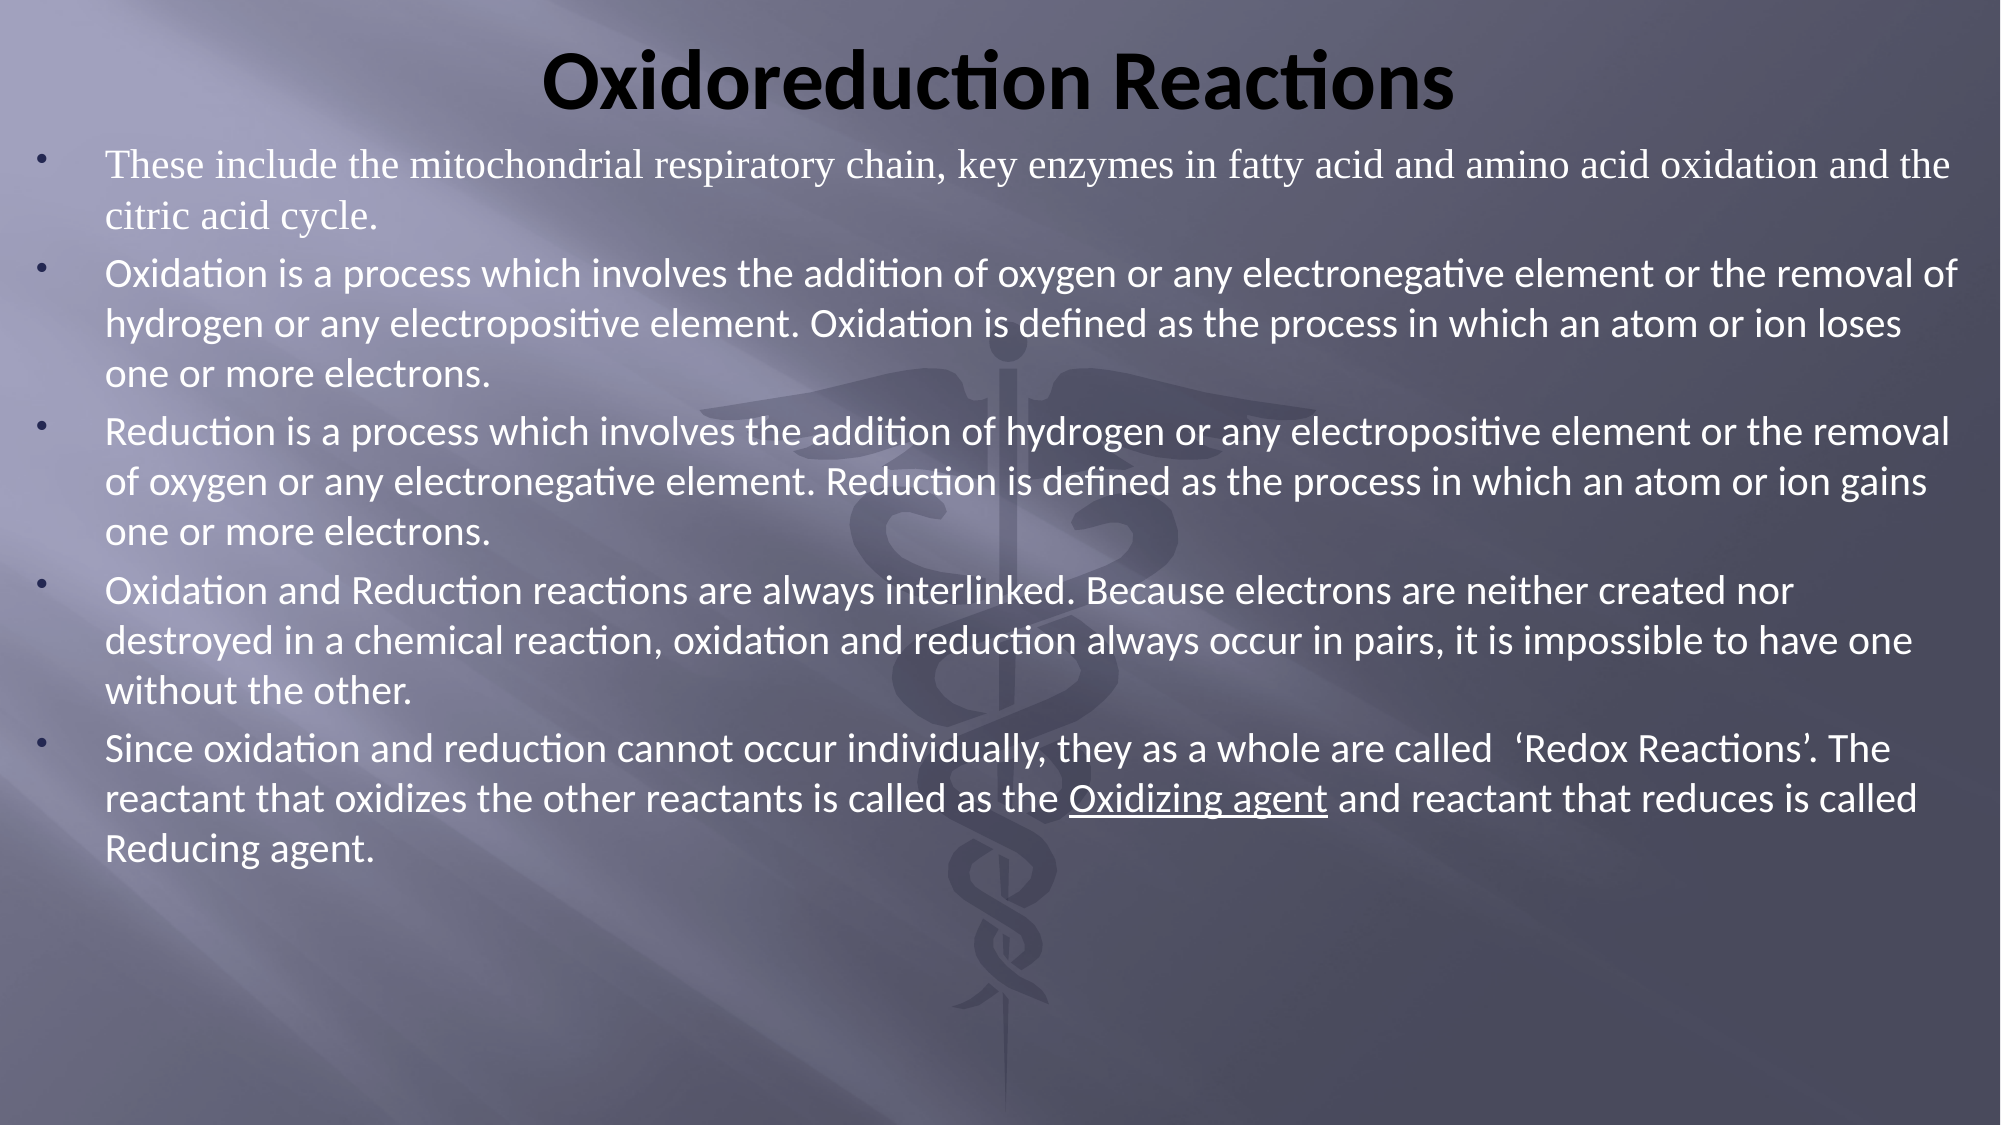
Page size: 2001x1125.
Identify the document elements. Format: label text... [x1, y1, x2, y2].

list These include the mitochondrial respiratory chain, key enzymes in fatty acid and amino acid oxidation and the citric acid cycle. Oxidation is a process which involves the addition of oxygen or any electronegative element or the removal of hydrogen or any electropositive element. Oxidation is defined as the process in which an atom or ion loses one or more electrons. Reduction is a process which involves the addition of hydrogen or any electropositive element or the removal of oxygen or any electronegative element. Reduction is defined as the process in which an atom or ion gains one or more electrons. Oxidation and Reduction reactions are always interlinked. Because electrons are neither created nor destroyed in a chemical reaction, oxidation and reduction always occur in pairs, it is impossible to have one without the other. Since oxidation and reduction cannot occur individually, they as a whole are called ‘Redox Reactions’. The reactant that oxidizes the other reactants is called as the Oxidizing agent and reactant that reduces is called Reducing agent. [0, 129, 1975, 1005]
title Oxidoreduction Reactions [99, 0, 1900, 170]
